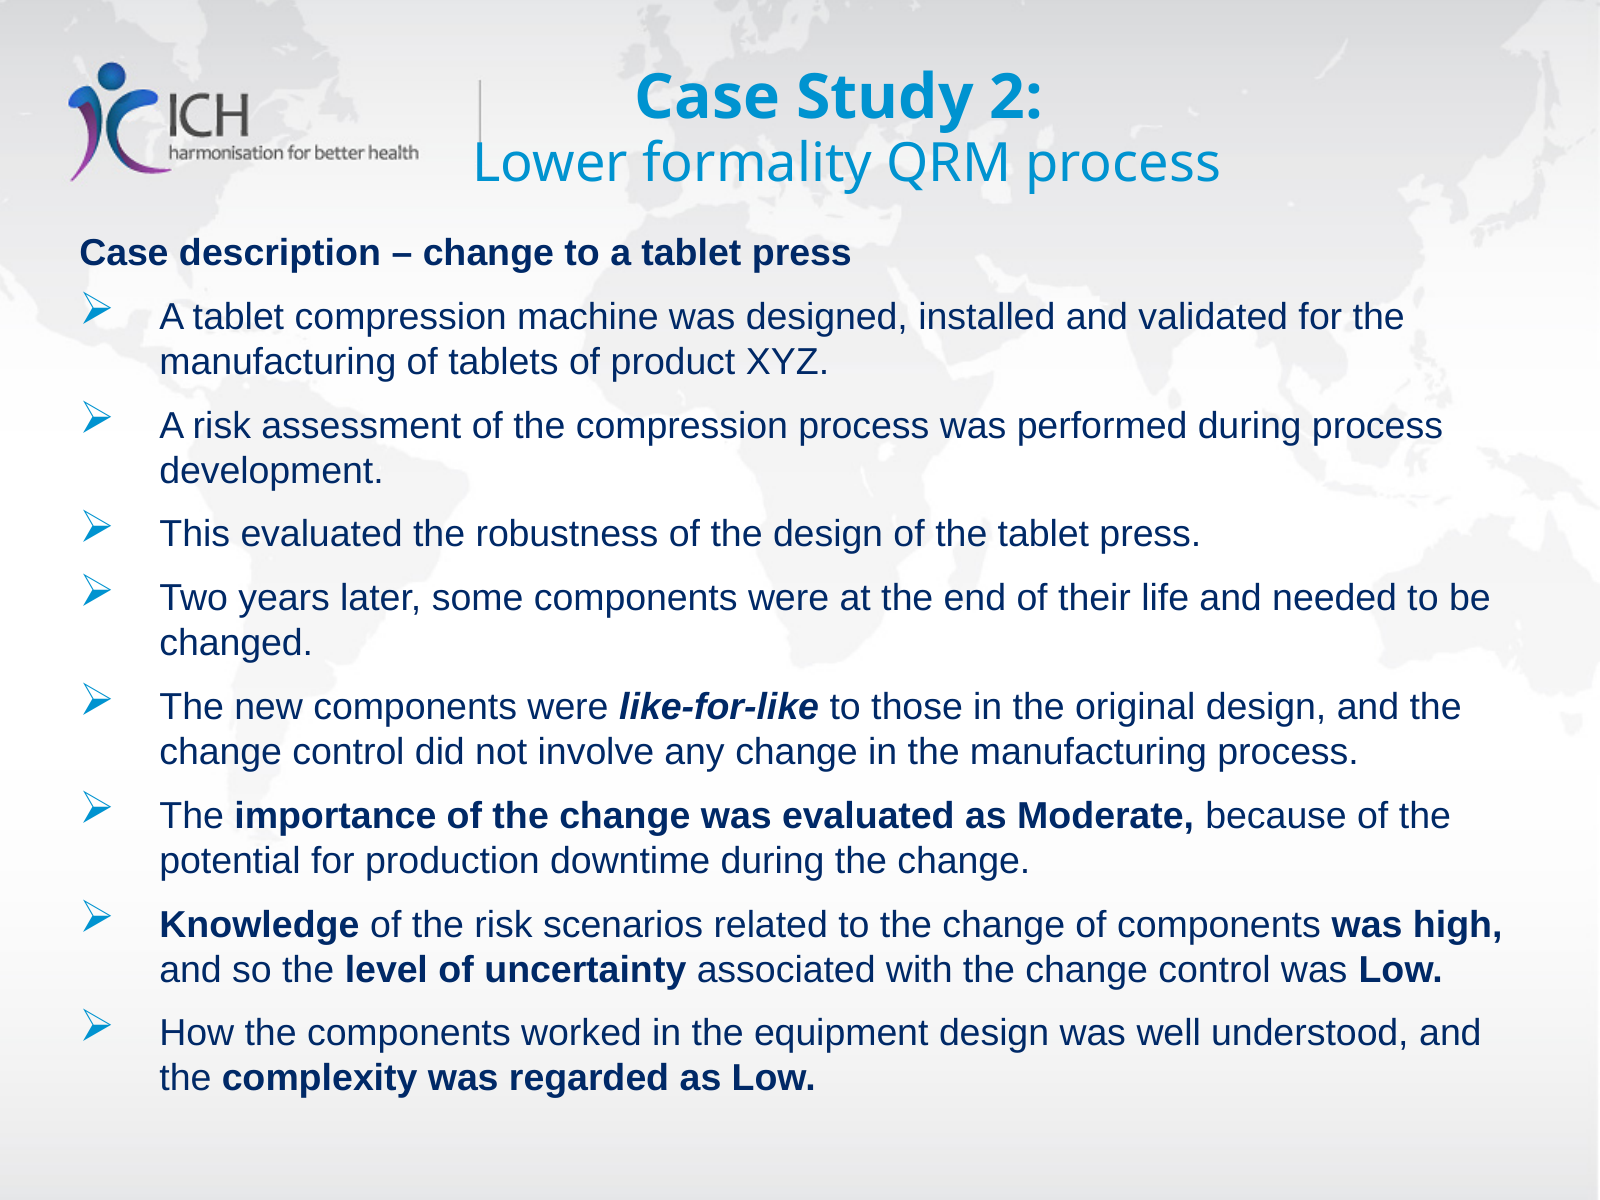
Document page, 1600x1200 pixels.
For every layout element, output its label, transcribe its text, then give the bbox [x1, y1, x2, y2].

title Case Study 2: Lower formality QRM process [315, 62, 1380, 194]
list Case description – change to a tablet press A tablet compression machine was designed, installed and validated for the manufacturing of tablets of product XYZ. A risk assessment of the compression process was performed during process development. This evaluated the robustness of the design of the tablet press. Two years later, some components were at the end of their life and needed to be changed. The new components were like-for-like to those in the original design, and the change control did not involve any change in the manufacturing process. The importance of the change was evaluated as Moderate, because of the potential for production downtime during the change. Knowledge of the risk scenarios related to the change of components was high, and so the level of uncertainty associated with the change control was Low. How the components worked in the equipment design was well understood, and the complexity was regarded as Low. [79, 223, 1521, 1180]
picture [0, 0, 1600, 1200]
